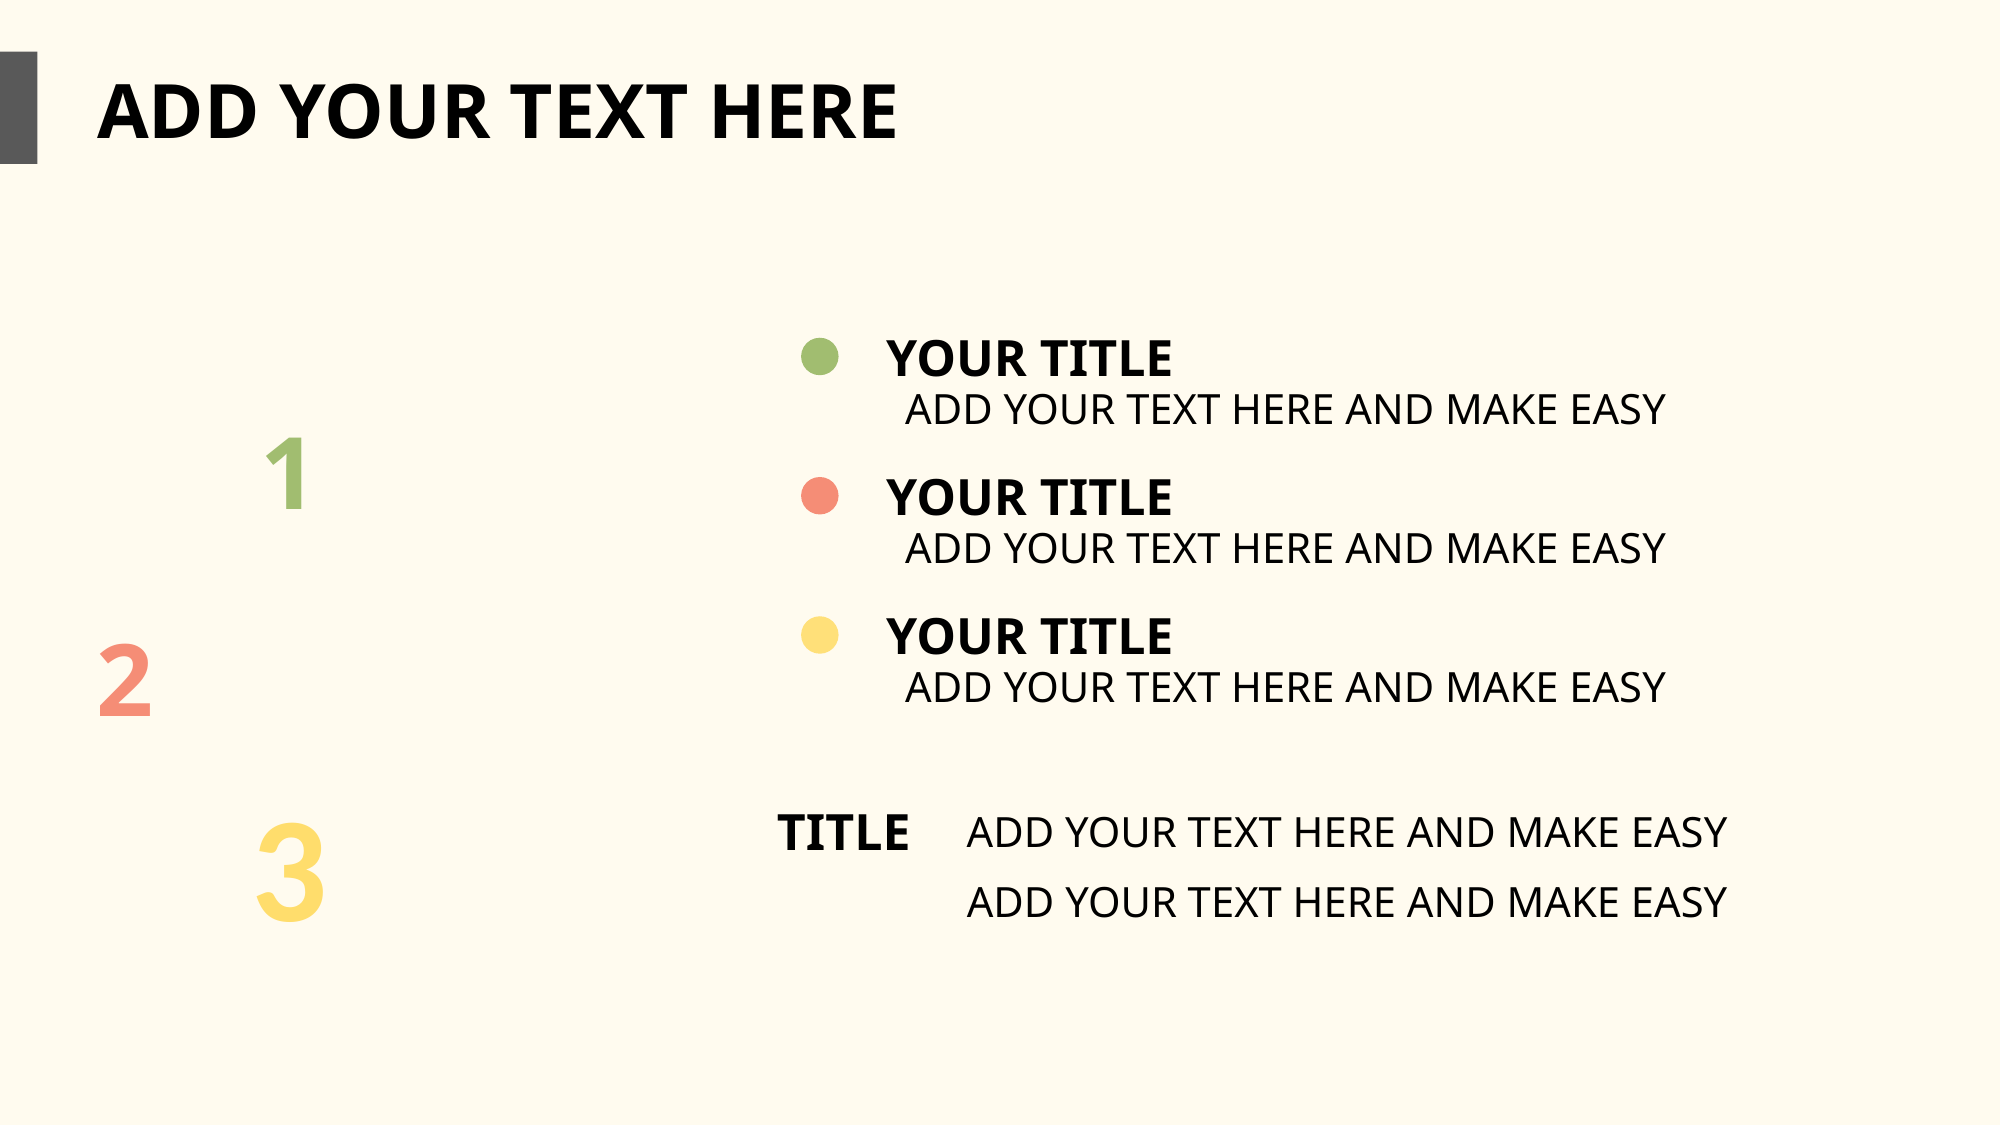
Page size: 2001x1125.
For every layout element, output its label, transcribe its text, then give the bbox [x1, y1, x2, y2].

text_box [865, 457, 1707, 581]
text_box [760, 792, 1769, 935]
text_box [865, 597, 1707, 720]
text_box [0, 51, 38, 165]
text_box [0, 240, 944, 985]
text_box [865, 318, 1707, 441]
text_box ADD YOUR TEXT HERE [82, 55, 915, 161]
